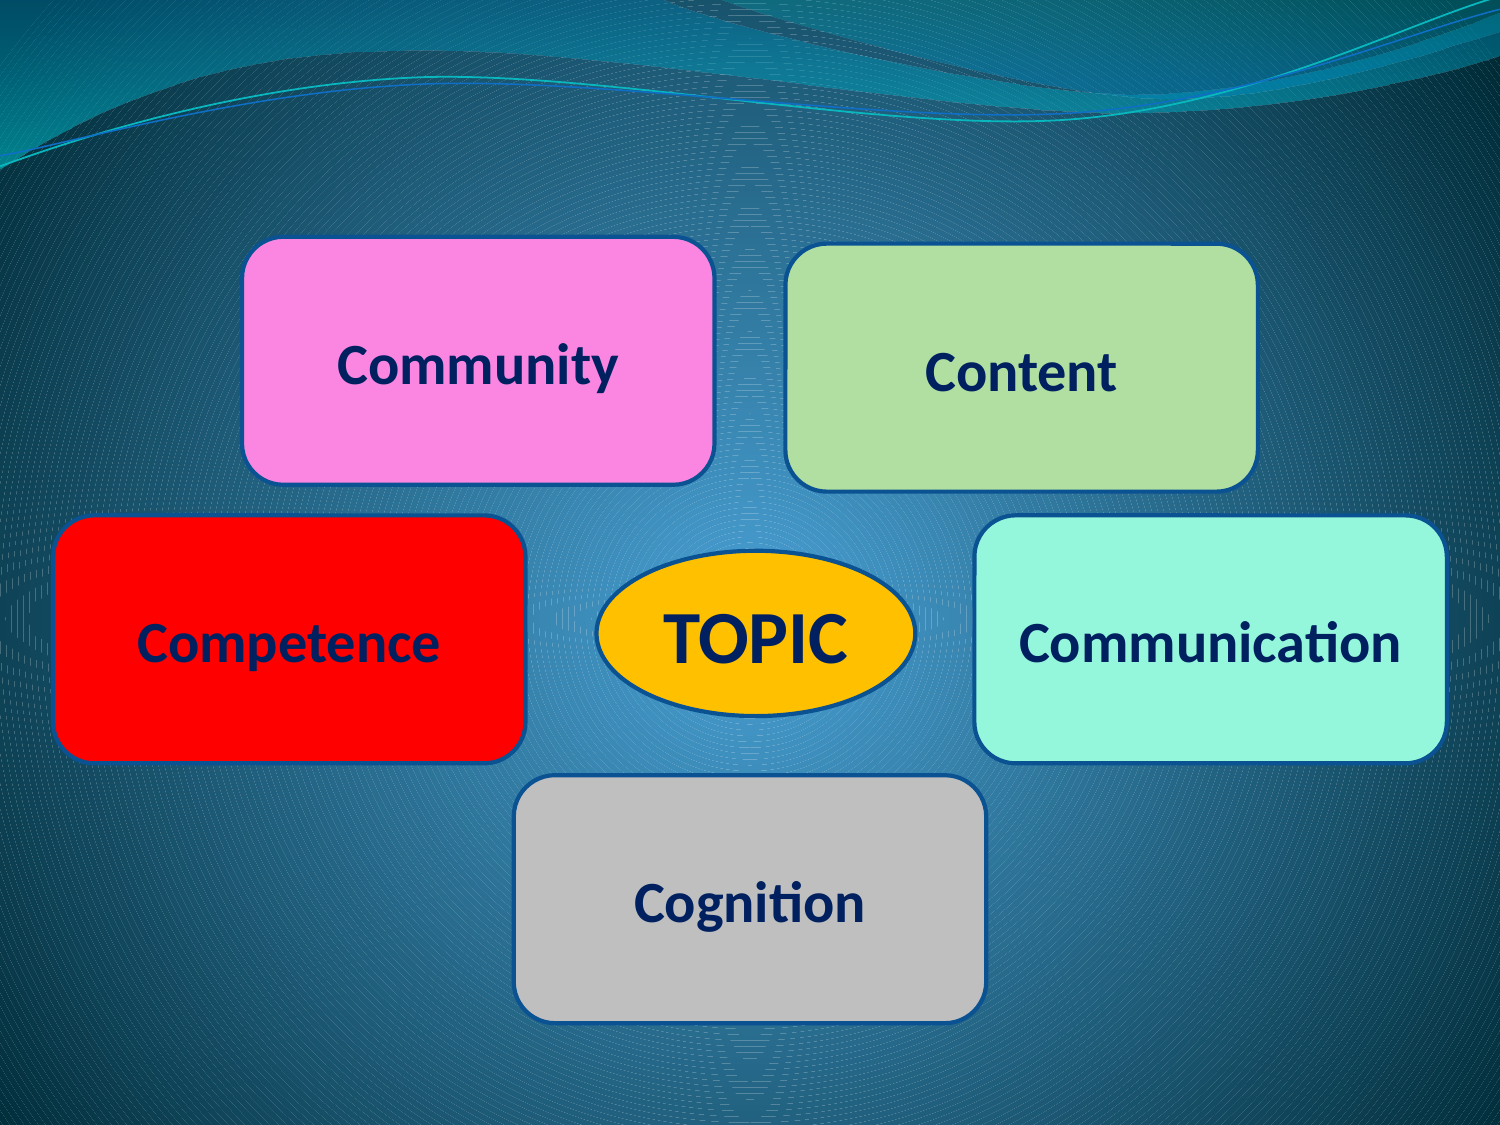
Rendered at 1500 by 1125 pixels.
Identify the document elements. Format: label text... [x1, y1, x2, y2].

text_box Cognition [511, 773, 989, 1026]
text_box Communication [972, 513, 1449, 766]
text_box Content [783, 241, 1260, 494]
text_box Community [239, 234, 717, 487]
text_box TOPIC [594, 548, 918, 719]
text_box Competence [50, 513, 528, 766]
